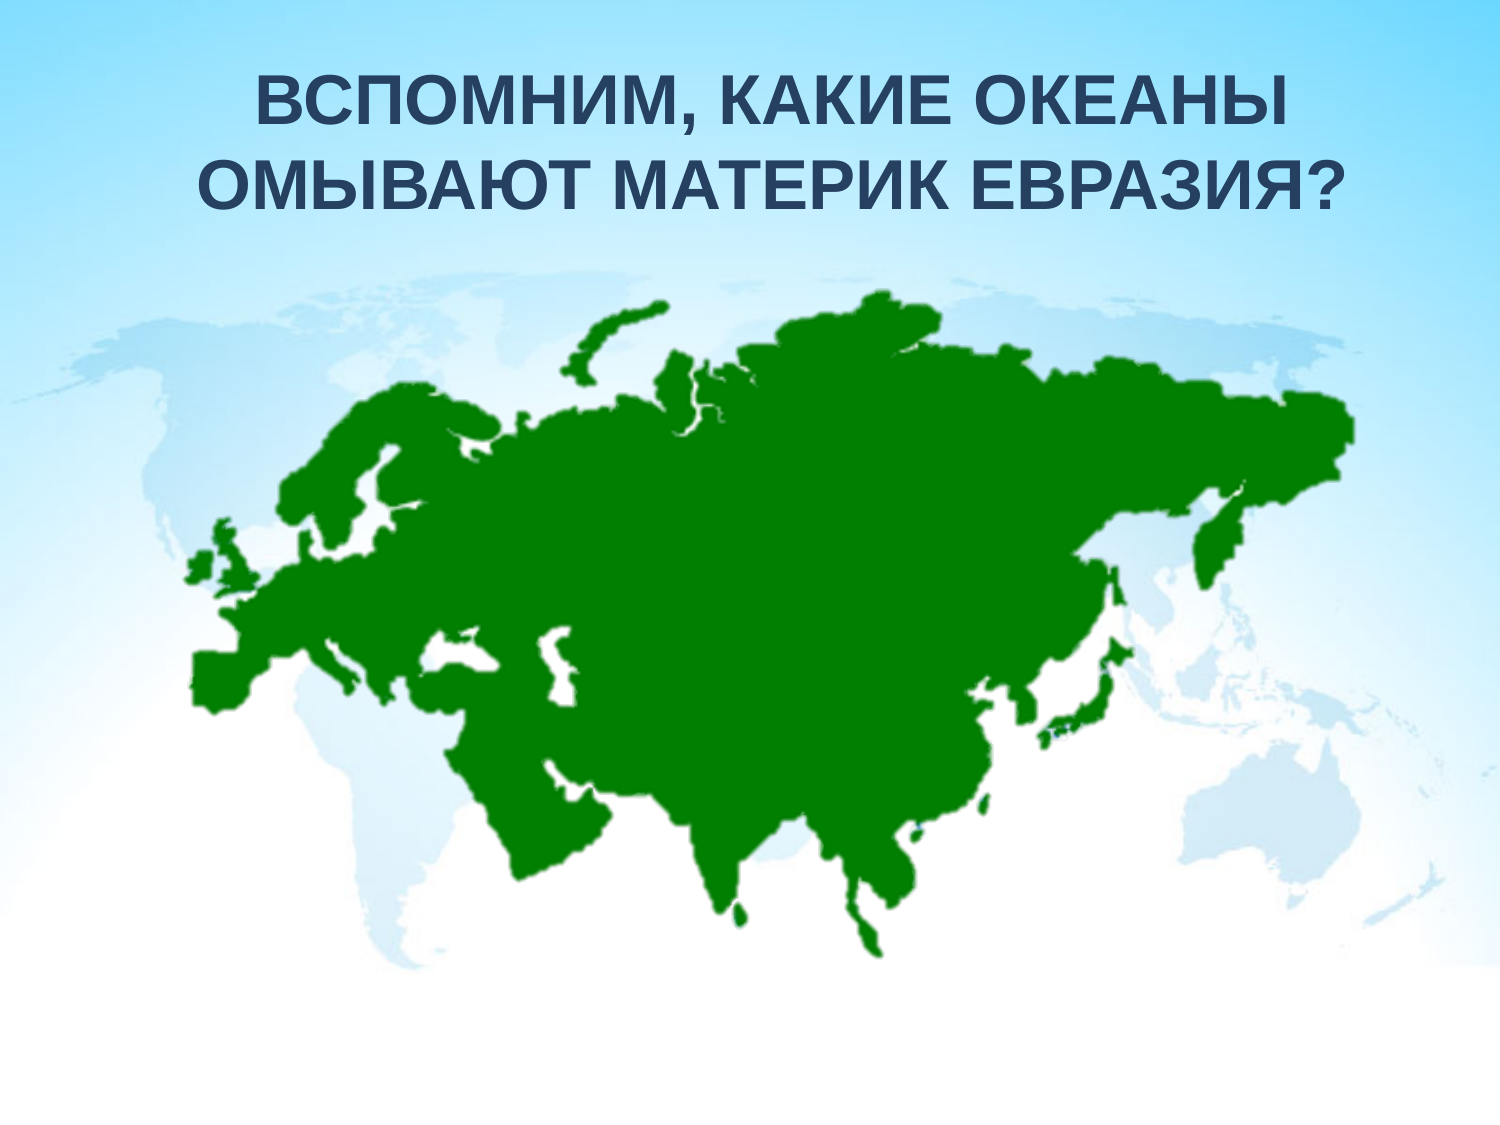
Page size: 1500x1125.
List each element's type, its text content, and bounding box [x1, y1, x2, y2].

title ВСПОМНИМ, КАКИЕ ОКЕАНЫ ОМЫВАЮТ МАТЕРИК ЕВРАЗИЯ? [75, 45, 1471, 233]
picture [0, 0, 1500, 1125]
